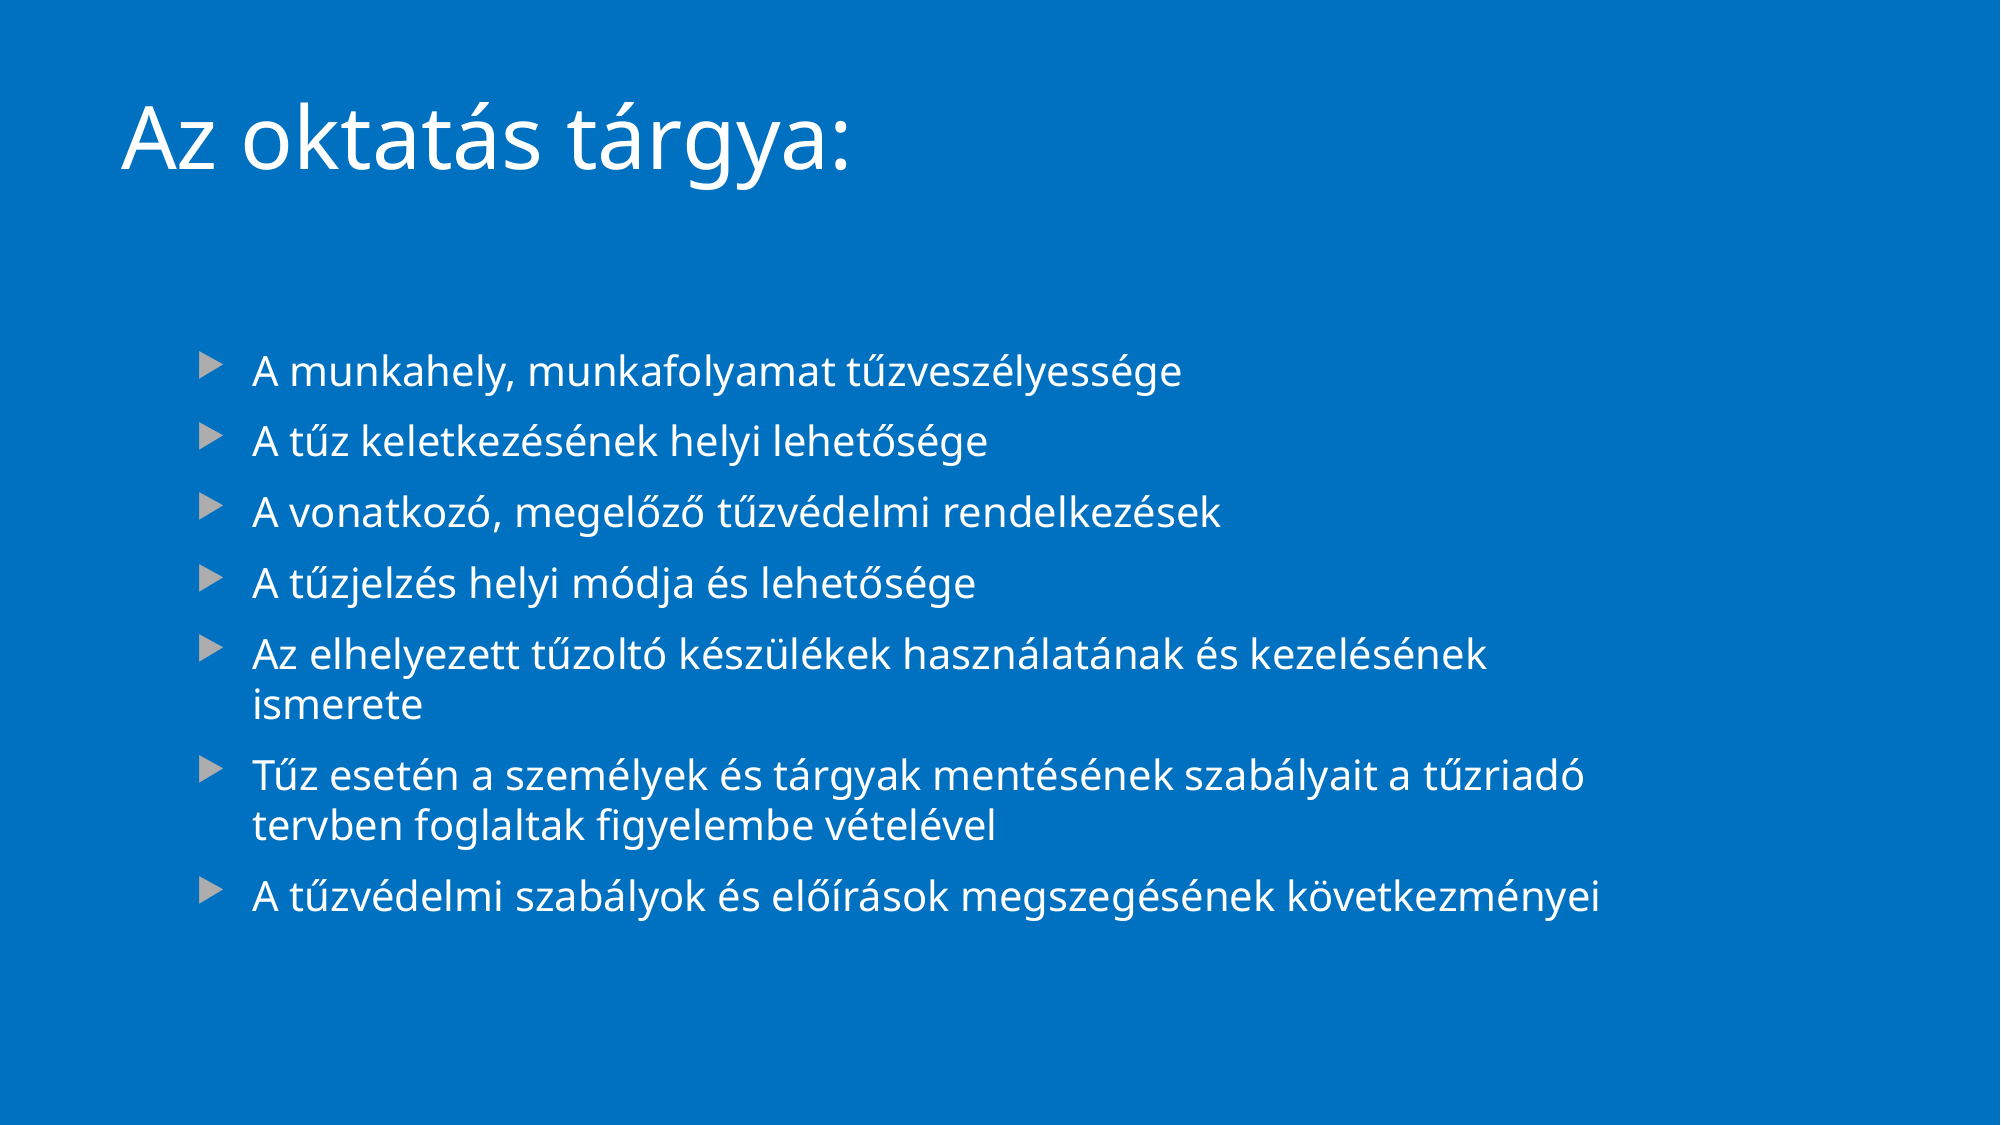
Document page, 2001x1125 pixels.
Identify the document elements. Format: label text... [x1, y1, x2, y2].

list A munkahely, munkafolyamat tűzveszélyessége A tűz keletkezésének helyi lehetősége A vonatkozó, megelőző tűzvédelmi rendelkezések A tűzjelzés helyi módja és lehetősége Az elhelyezett tűzoltó készülékek használatának és kezelésének ismerete Tűz esetén a személyek és tárgyak mentésének szabályait a tűzriadó tervben foglaltak figyelembe vételével A tűzvédelmi szabályok és előírások megszegésének következményei [181, 336, 1649, 1025]
title Az oktatás tárgya: [106, 74, 1649, 304]
